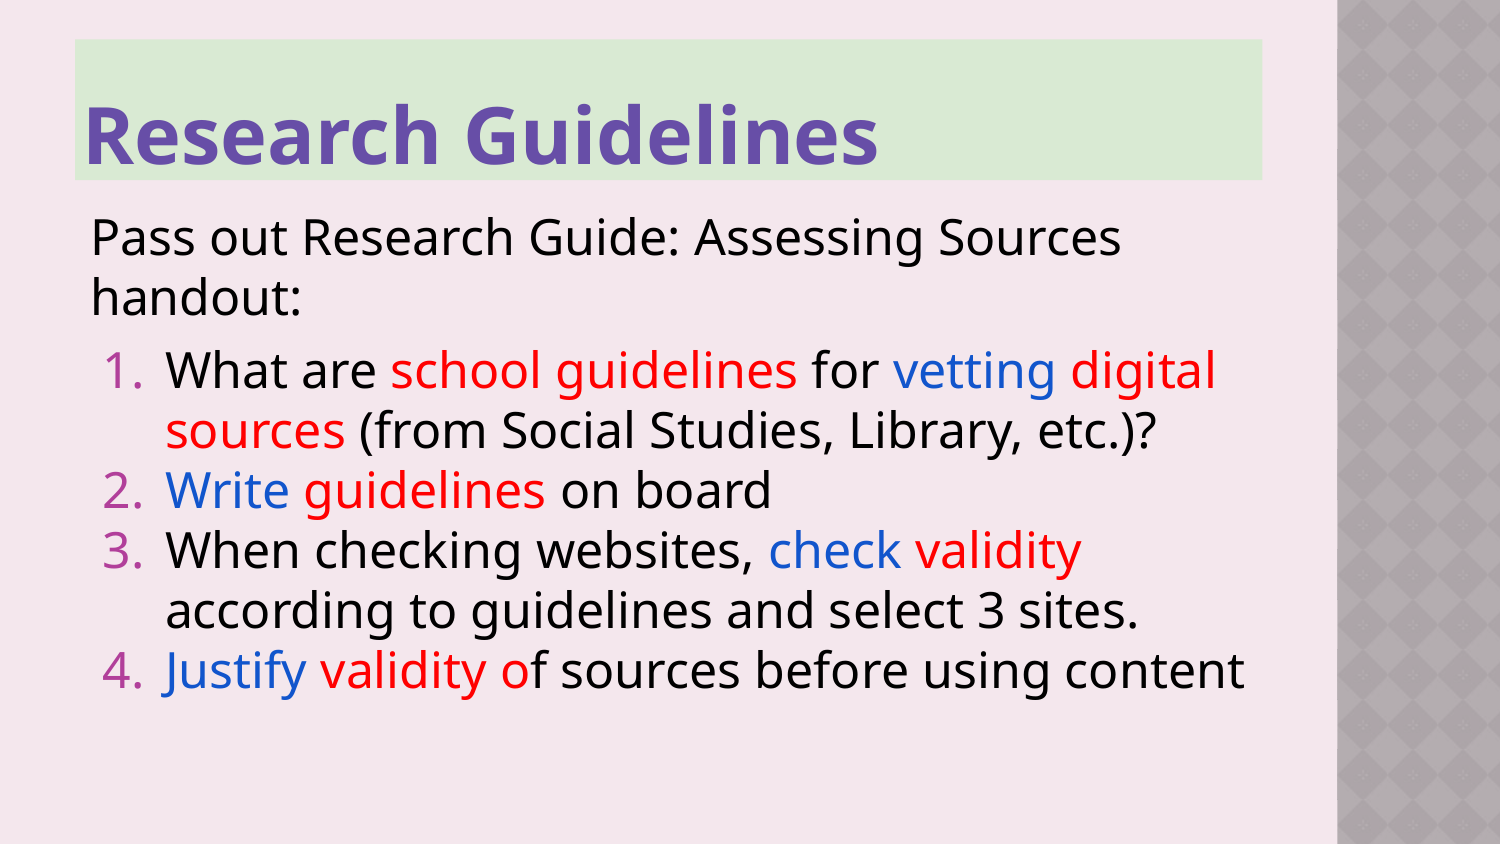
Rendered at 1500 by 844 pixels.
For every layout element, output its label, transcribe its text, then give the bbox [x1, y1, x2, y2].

list Pass out Research Guide: Assessing Sources handout: What are school guidelines for vetting digital sources (from Social Studies, Library, etc.)? Write guidelines on board When checking websites, check validity according to guidelines and select 3 sites. Justify validity of sources before using content [75, 198, 1263, 795]
title Research Guidelines [75, 39, 1263, 181]
